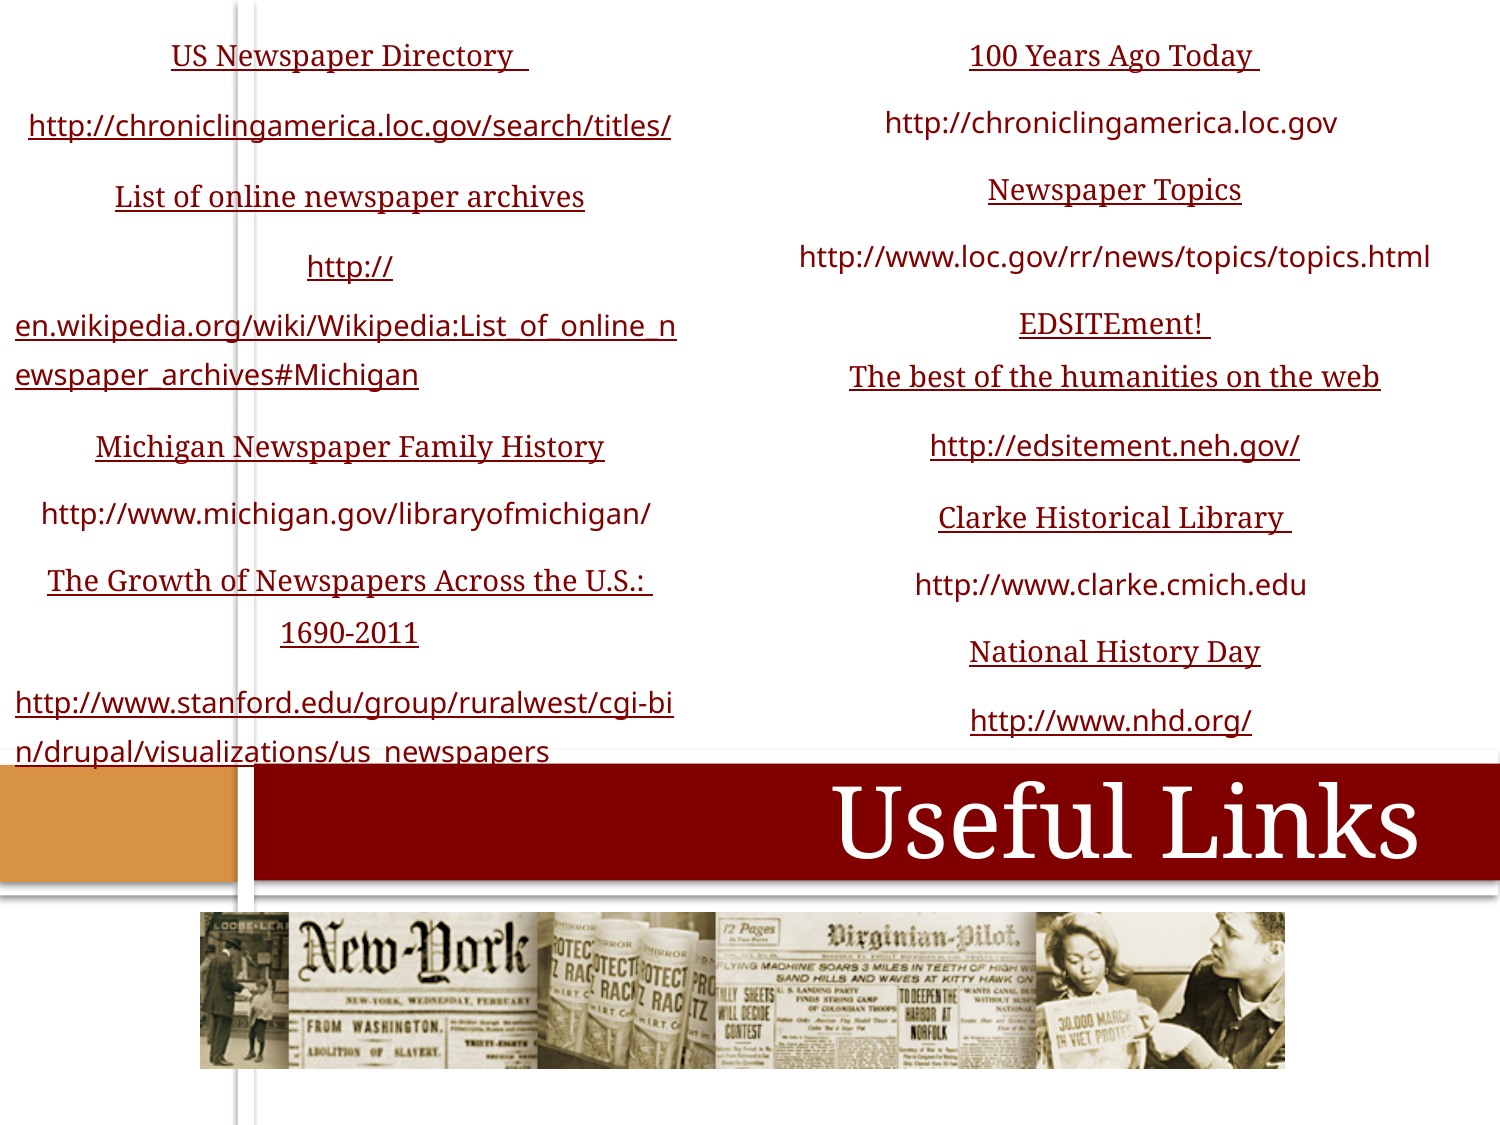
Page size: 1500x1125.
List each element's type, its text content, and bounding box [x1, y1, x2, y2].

title Useful Links [262, 762, 1463, 875]
text_box 100 Years Ago Today http://chroniclingamerica.loc.gov Newspaper Topics http://www.loc.gov/rr/news/topics/topics.html EDSITEment! The best of the humanities on the web http://edsitement.neh.gov/ Clarke Historical Library http://www.clarke.cmich.edu National History Day http://www.nhd.org/ [742, 12, 1488, 763]
picture [199, 912, 1285, 1069]
list US Newspaper Directory http://chroniclingamerica.loc.gov/search/titles/ List of online newspaper archives http://en.wikipedia.org/wiki/Wikipedia:List_of_online_newspaper_archives#Michigan Michigan Newspaper Family History http://www.michigan.gov/libraryofmichigan/ The Growth of Newspapers Across the U.S.: 1690-2011 http://www.stanford.edu/group/ruralwest/cgi-bin/drupal/visualizations/us_newspapers [0, 12, 700, 763]
